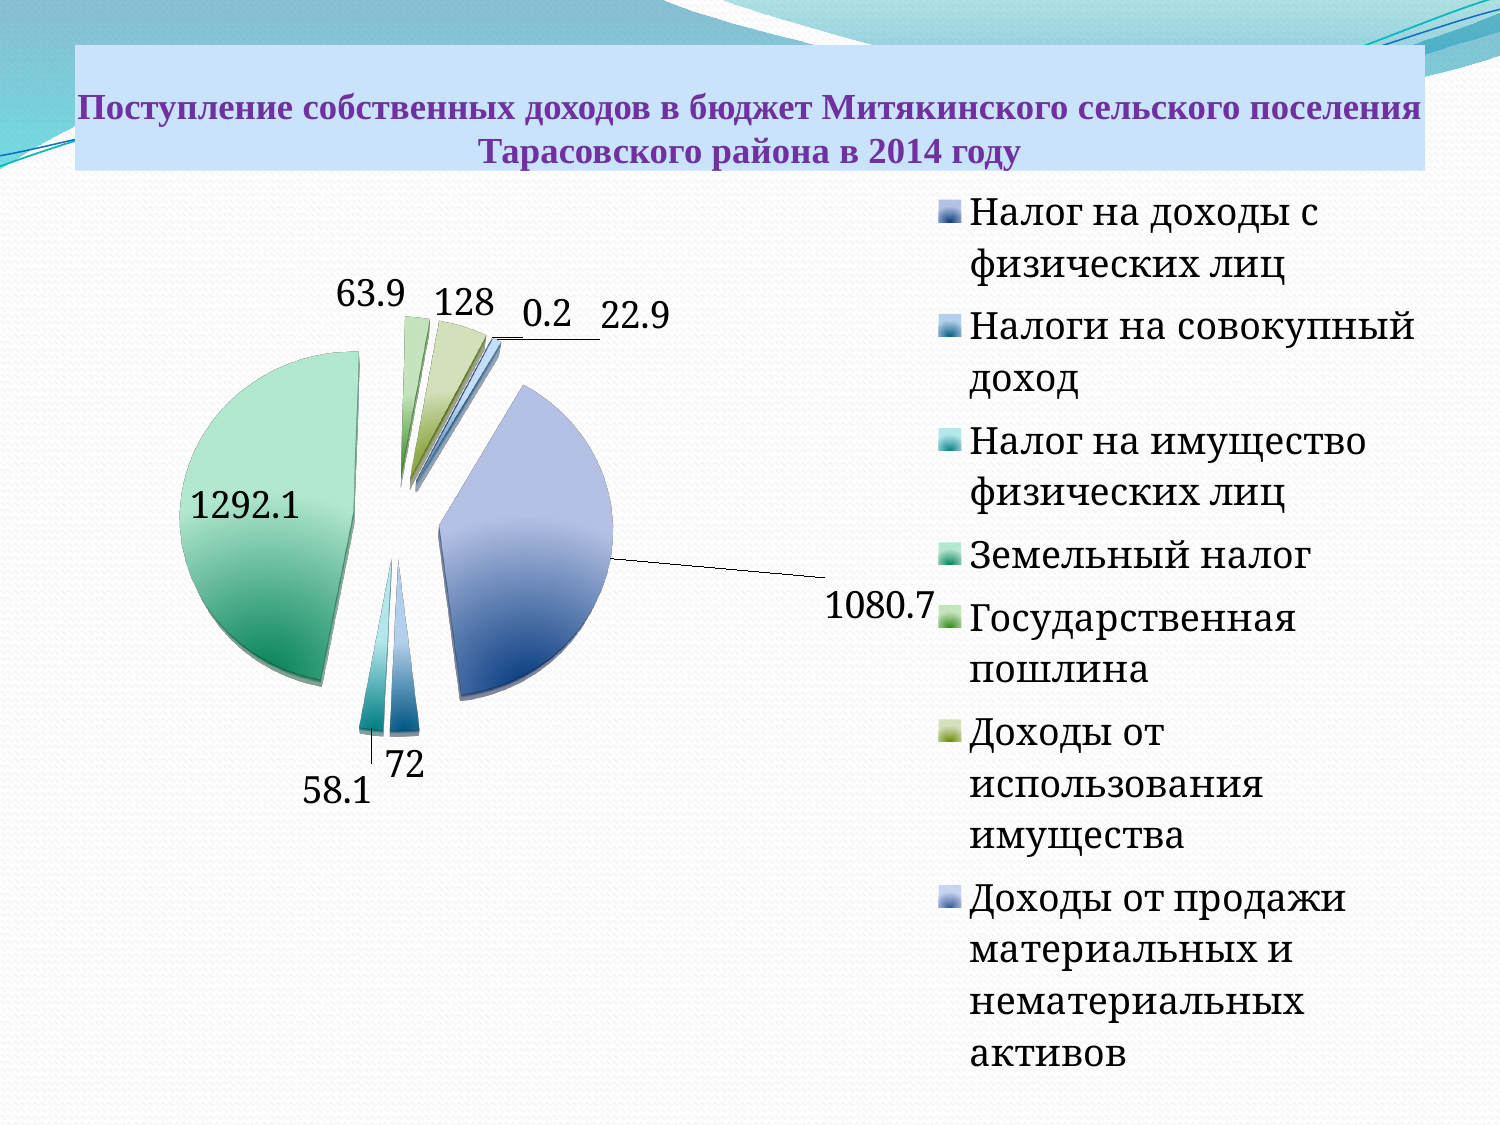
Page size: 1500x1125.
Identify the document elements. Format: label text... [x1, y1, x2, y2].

title Поступление собственных доходов в бюджет Митякинского сельского поселения Тарасовского района в 2014 году [75, 45, 1425, 170]
chart [74, 170, 1457, 1089]
